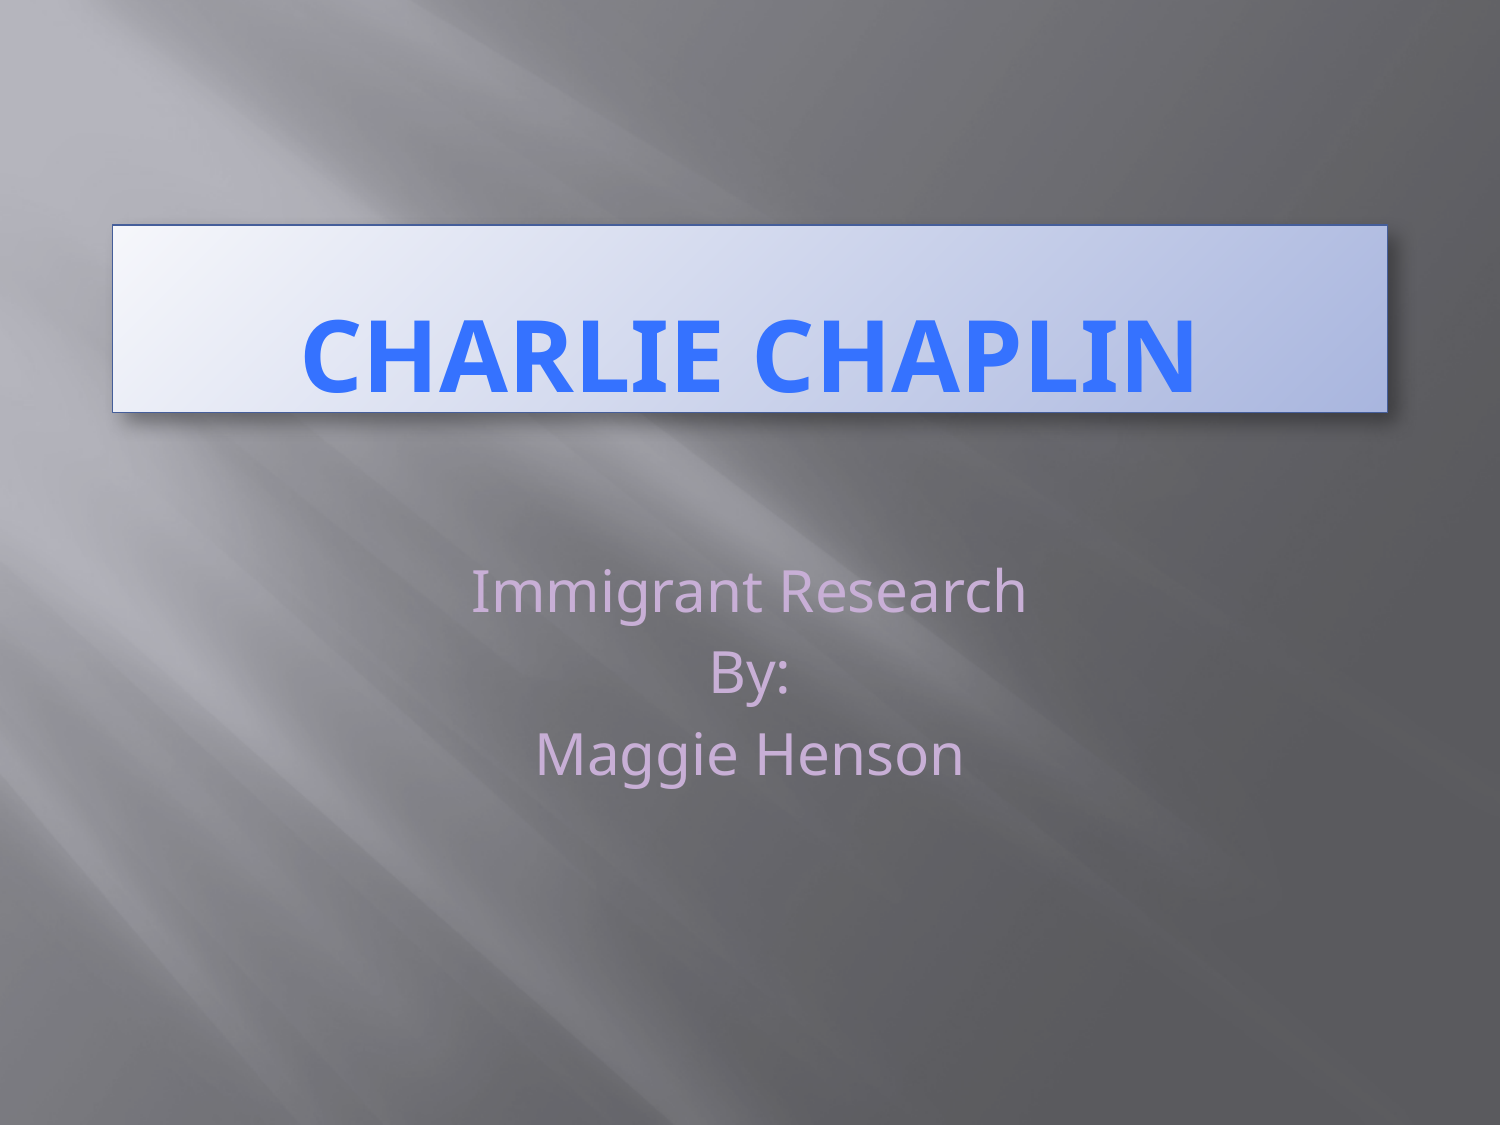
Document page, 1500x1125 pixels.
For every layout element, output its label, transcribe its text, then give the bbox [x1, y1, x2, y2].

subtitle Immigrant Research By: Maggie Henson [225, 546, 1275, 834]
title Charlie Chaplin [112, 224, 1388, 413]
